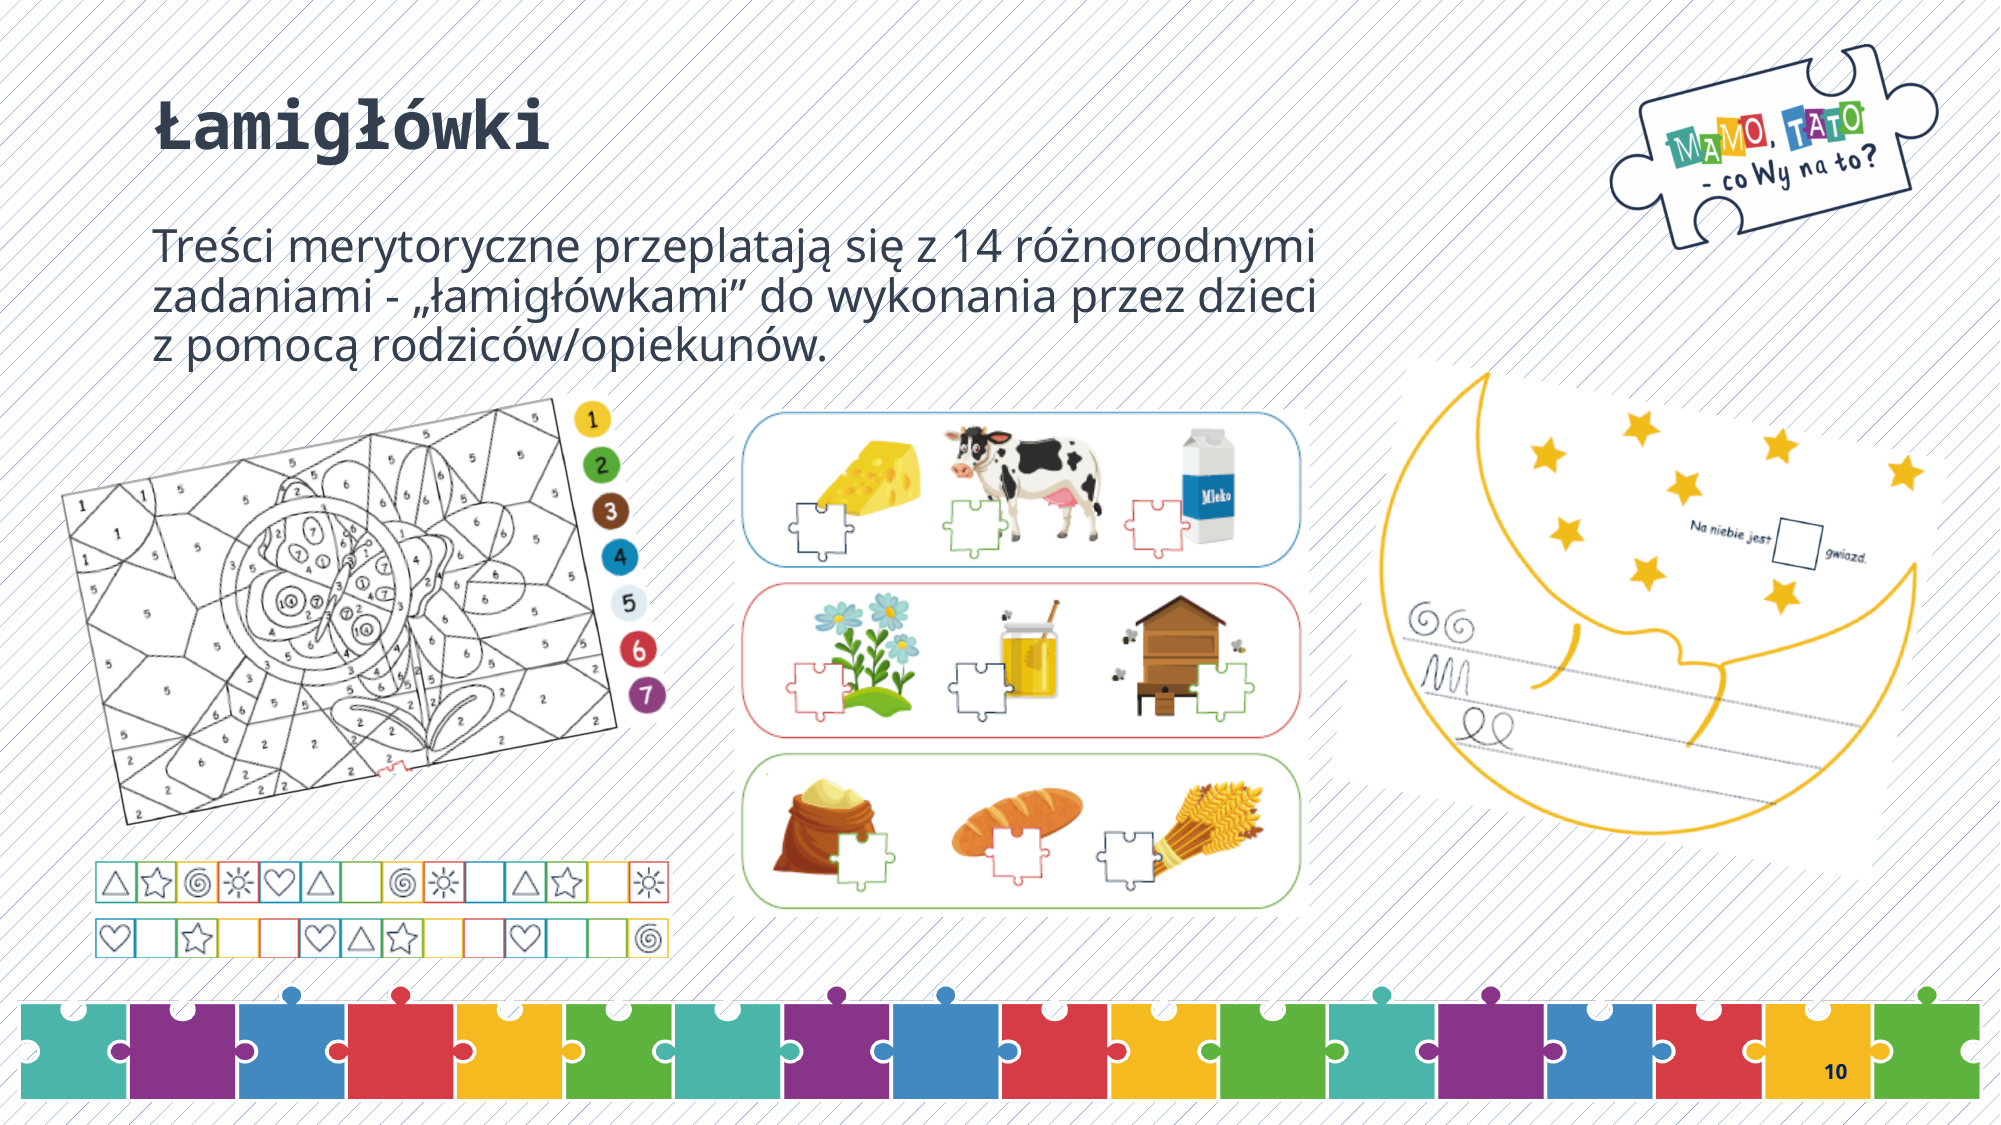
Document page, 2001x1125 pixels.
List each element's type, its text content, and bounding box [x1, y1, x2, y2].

title Łamigłówki [137, 39, 1863, 216]
picture [91, 860, 673, 958]
picture [17, 983, 1983, 1102]
picture [1657, 35, 1953, 253]
picture [87, 436, 645, 777]
slide_number 10 [1412, 1042, 1863, 1103]
picture [734, 409, 1310, 917]
list Treści merytoryczne przeplatają się z 14 różnorodnymi zadaniami - „łamigłówkami” do wykonania przez dzieci z pomocą rodziców/opiekunów. [137, 215, 1657, 410]
picture [1362, 404, 1915, 834]
